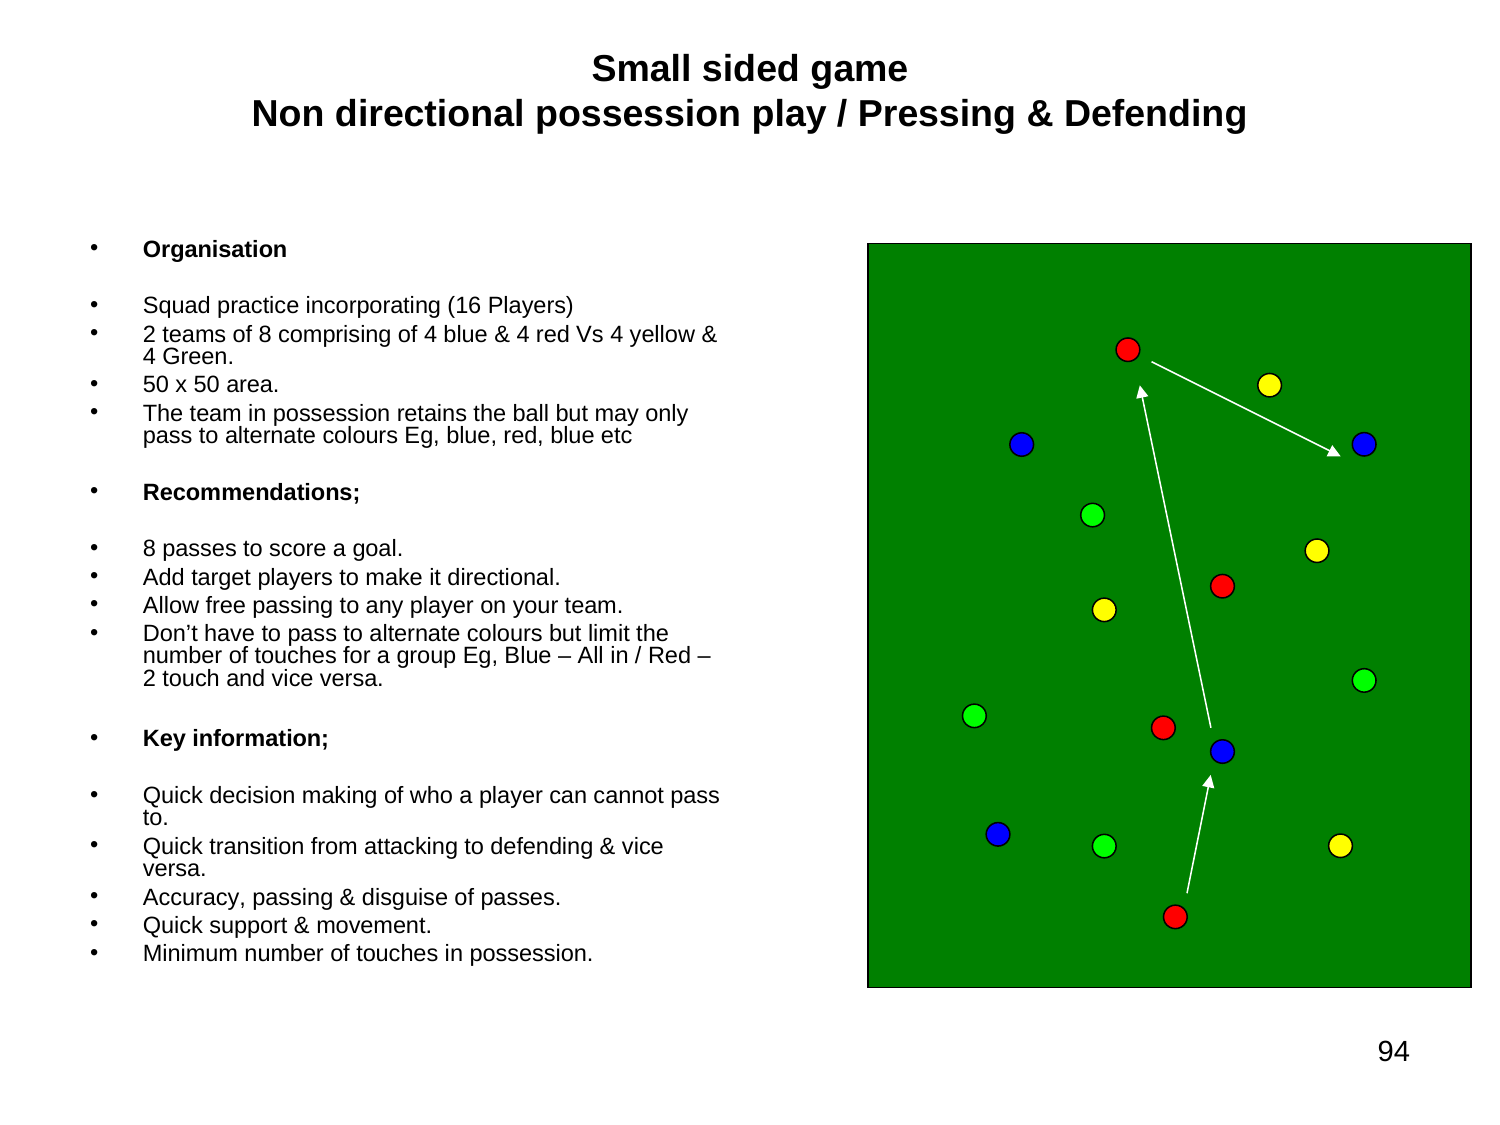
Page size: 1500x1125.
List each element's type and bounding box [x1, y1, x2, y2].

text_box [1074, 1024, 1425, 1103]
title [75, 0, 1425, 183]
list [75, 231, 738, 975]
text_box [868, 243, 1471, 988]
